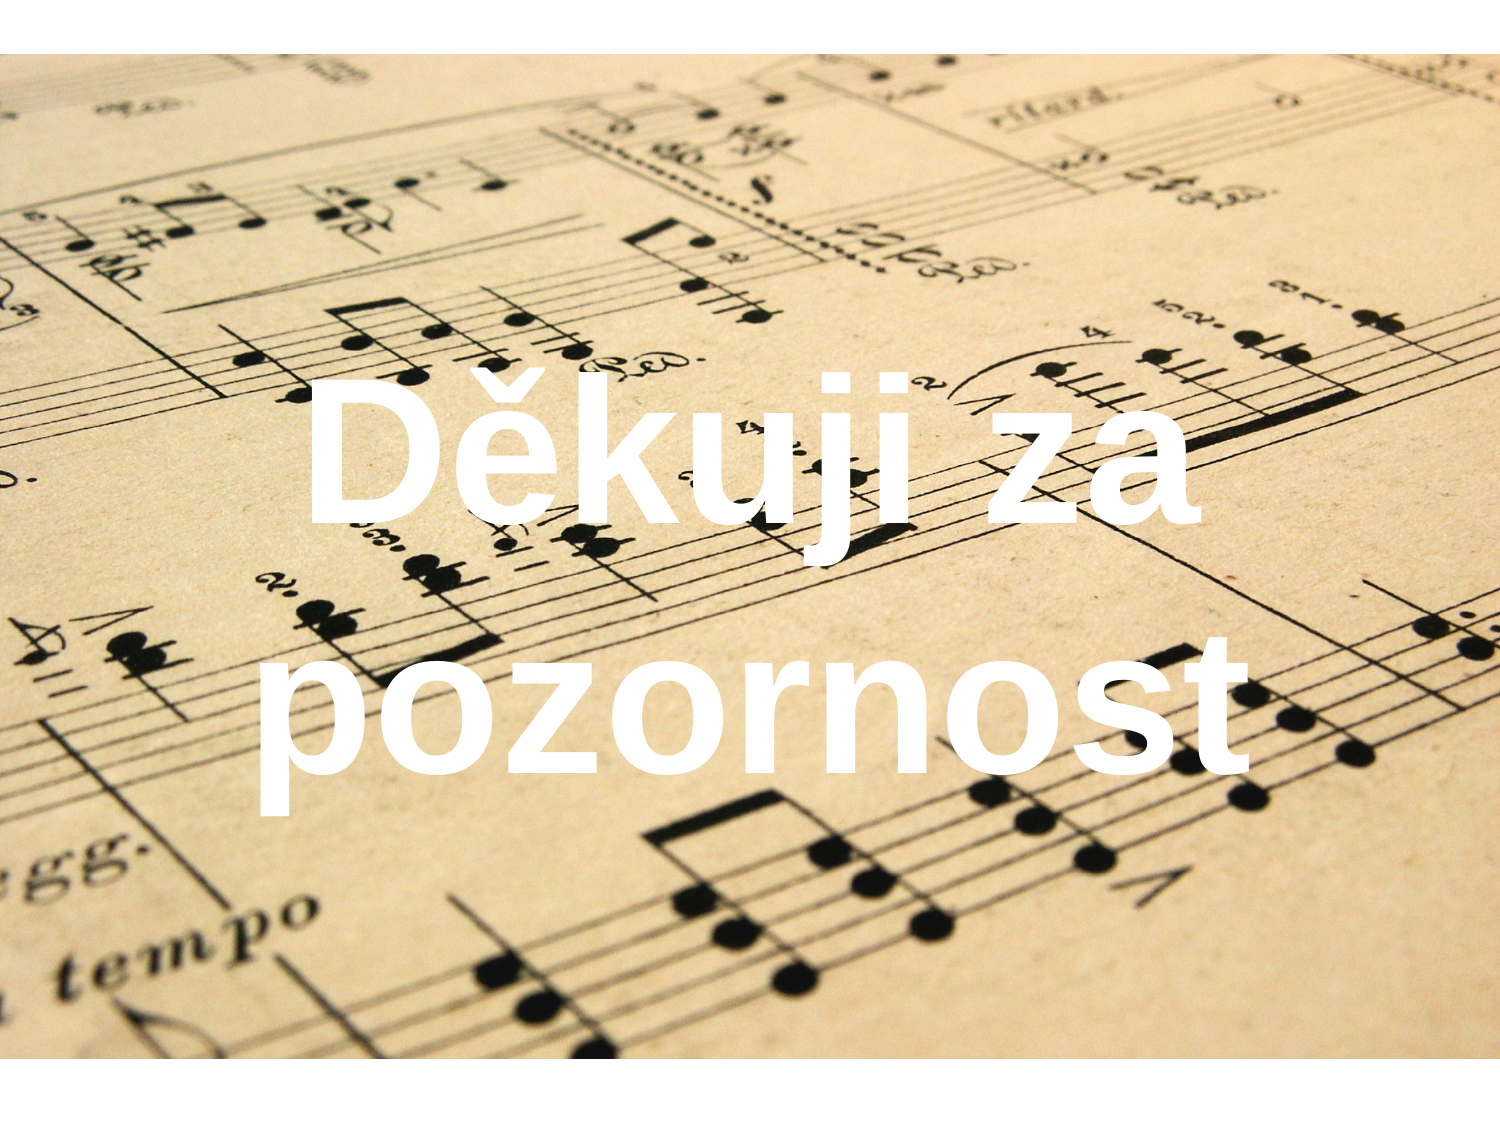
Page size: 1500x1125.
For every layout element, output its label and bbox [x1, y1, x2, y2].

picture [0, 54, 1500, 1060]
